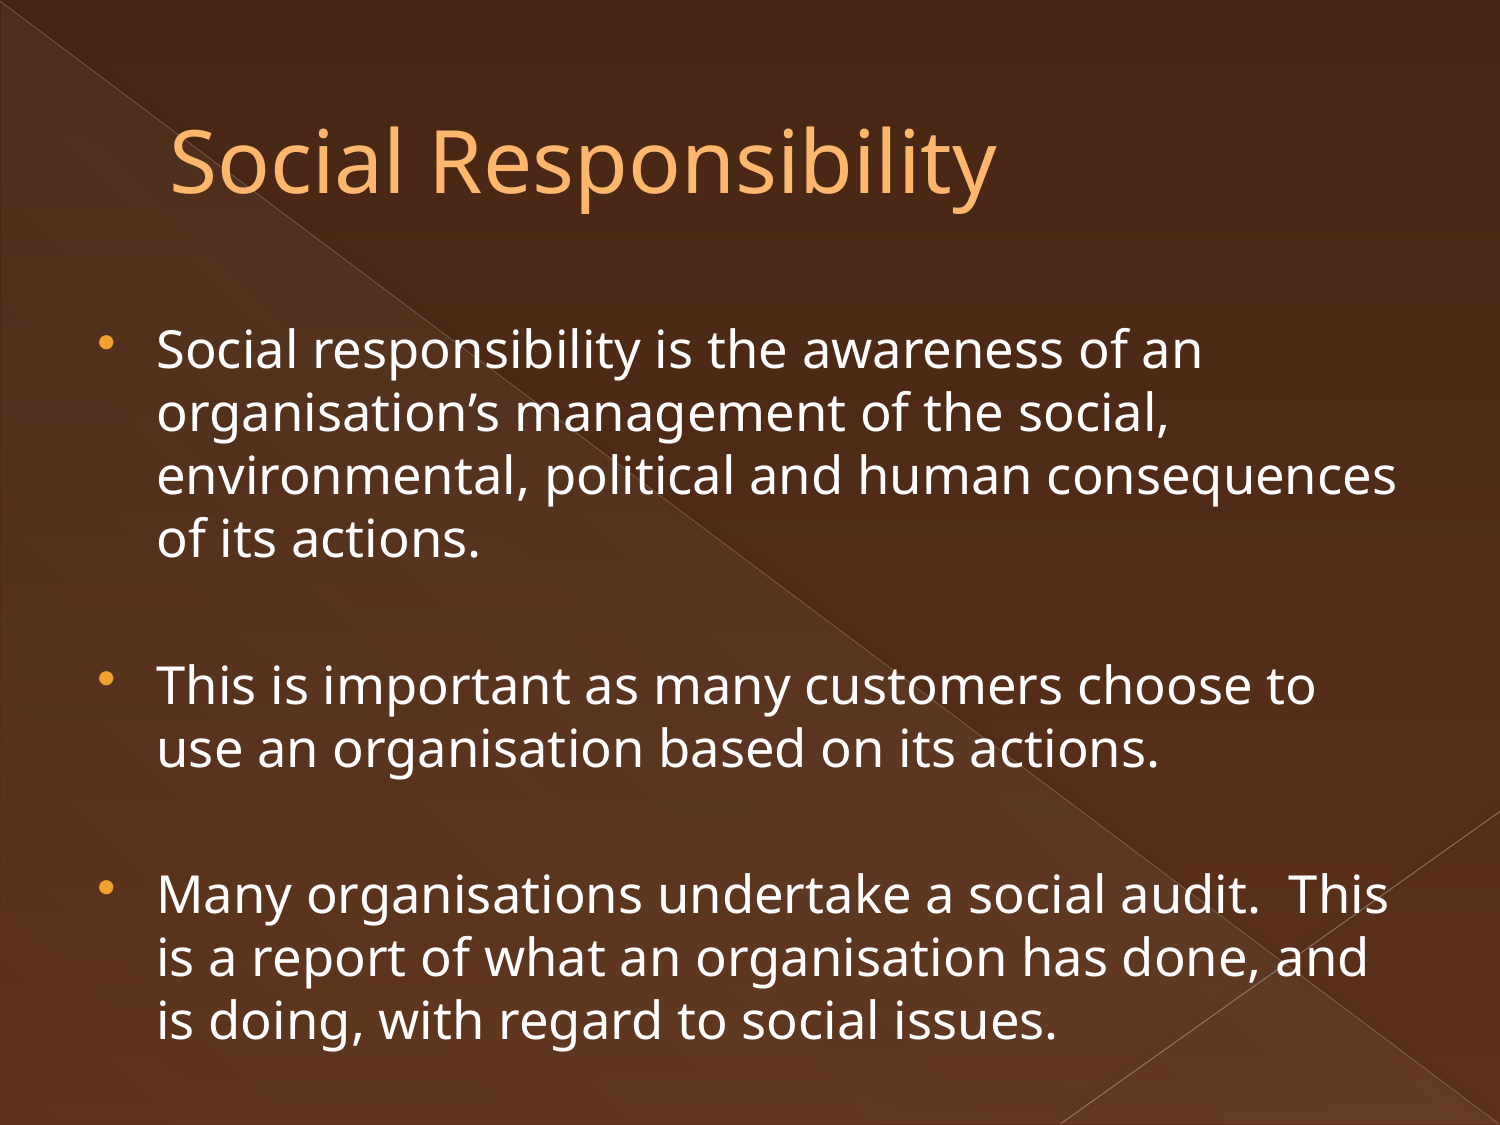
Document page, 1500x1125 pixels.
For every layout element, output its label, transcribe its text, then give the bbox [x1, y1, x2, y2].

title Social Responsibility [75, 43, 1425, 274]
list Social responsibility is the awareness of an organisation’s management of the social, environmental, political and human consequences of its actions. This is important as many customers choose to use an organisation based on its actions. Many organisations undertake a social audit. This is a report of what an organisation has done, and is doing, with regard to social issues. [75, 308, 1425, 1059]
